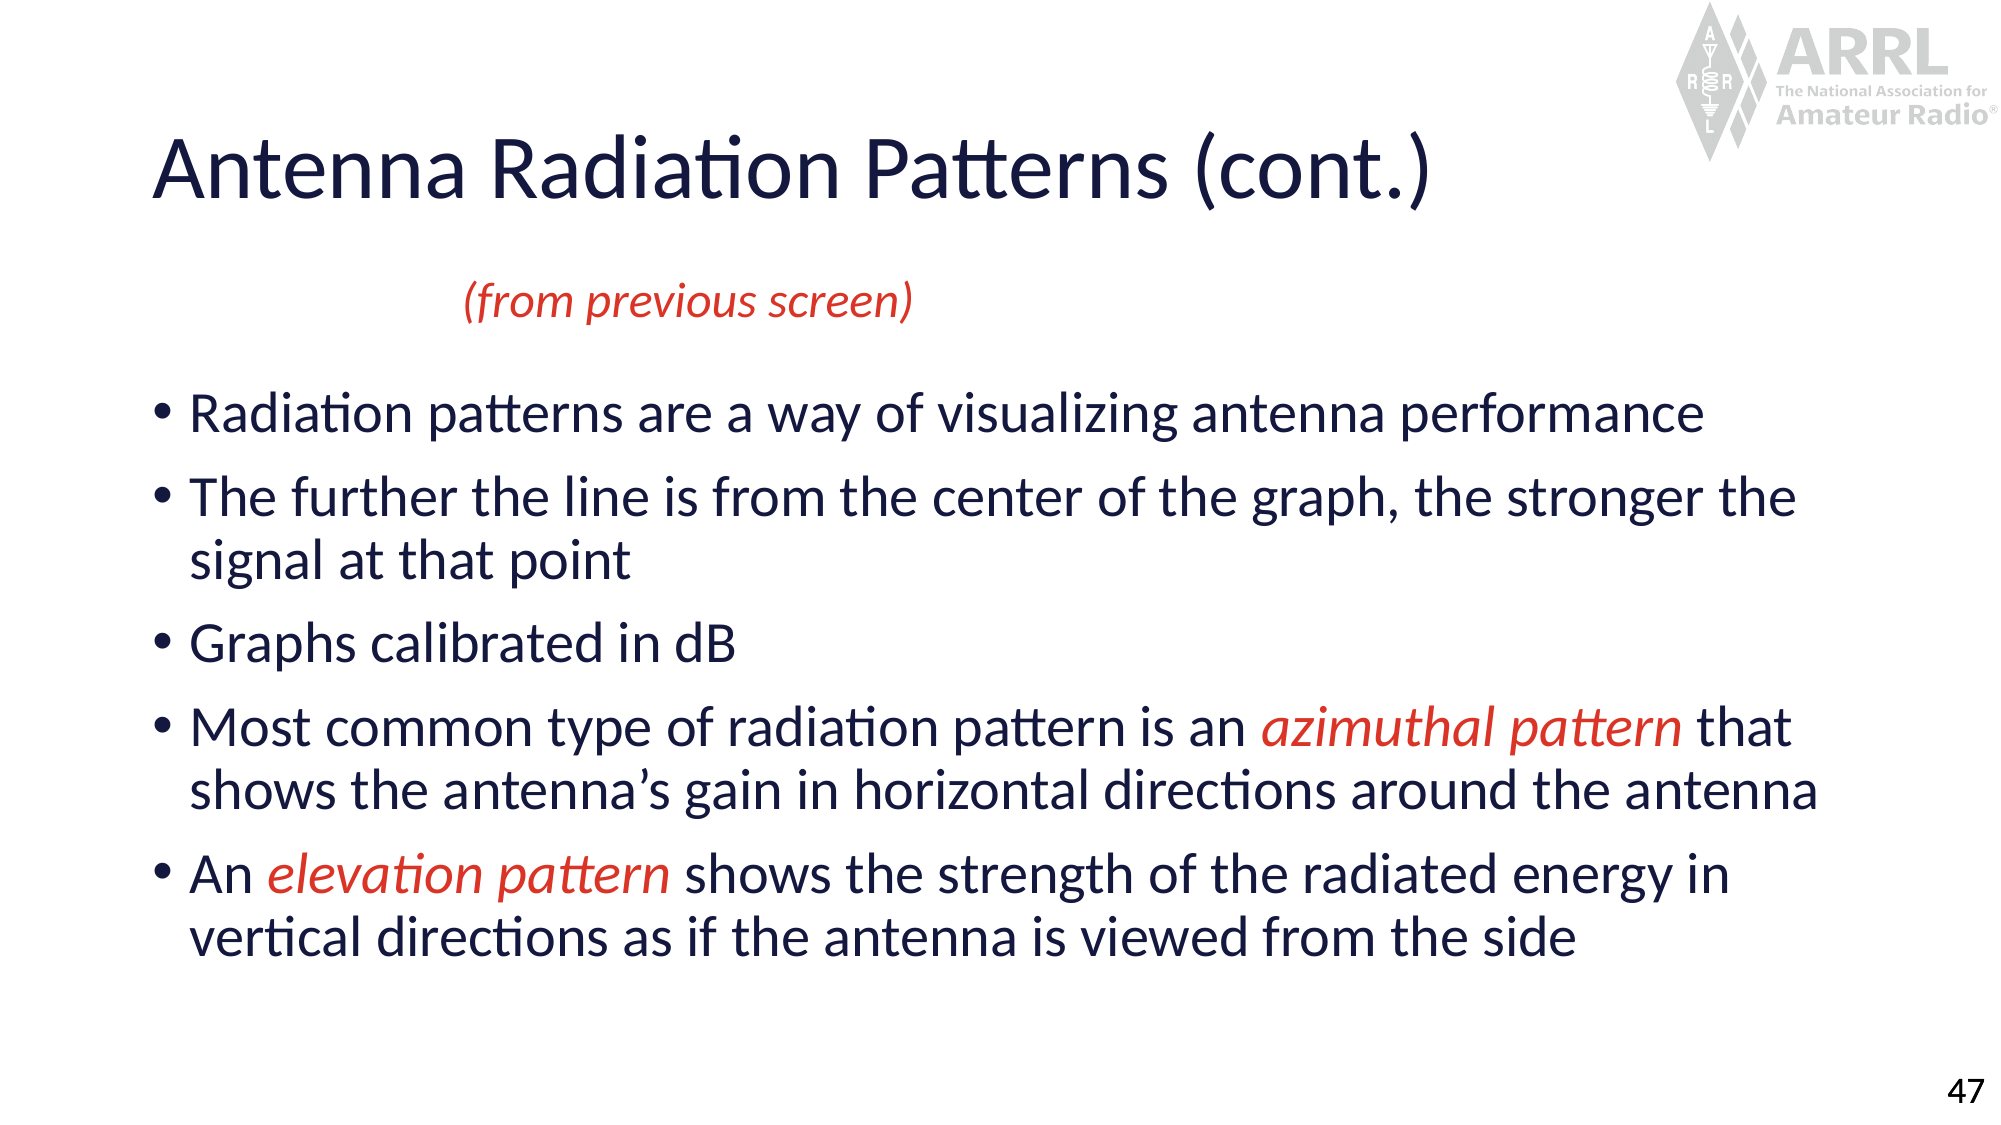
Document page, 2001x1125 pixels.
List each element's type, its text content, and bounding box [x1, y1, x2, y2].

title Antenna Radiation Patterns (cont.) [137, 59, 1863, 278]
text_box (from previous screen) [446, 259, 1197, 335]
list Radiation patterns are a way of visualizing antenna performance The further the line is from the center of the graph, the stronger the signal at that point Graphs calibrated in dB Most common type of radiation pattern is an azimuthal pattern that shows the antenna’s gain in horizontal directions around the antenna An elevation pattern shows the strength of the radiated energy in vertical directions as if the antenna is viewed from the side [137, 375, 1863, 1014]
picture [1674, 0, 2000, 164]
